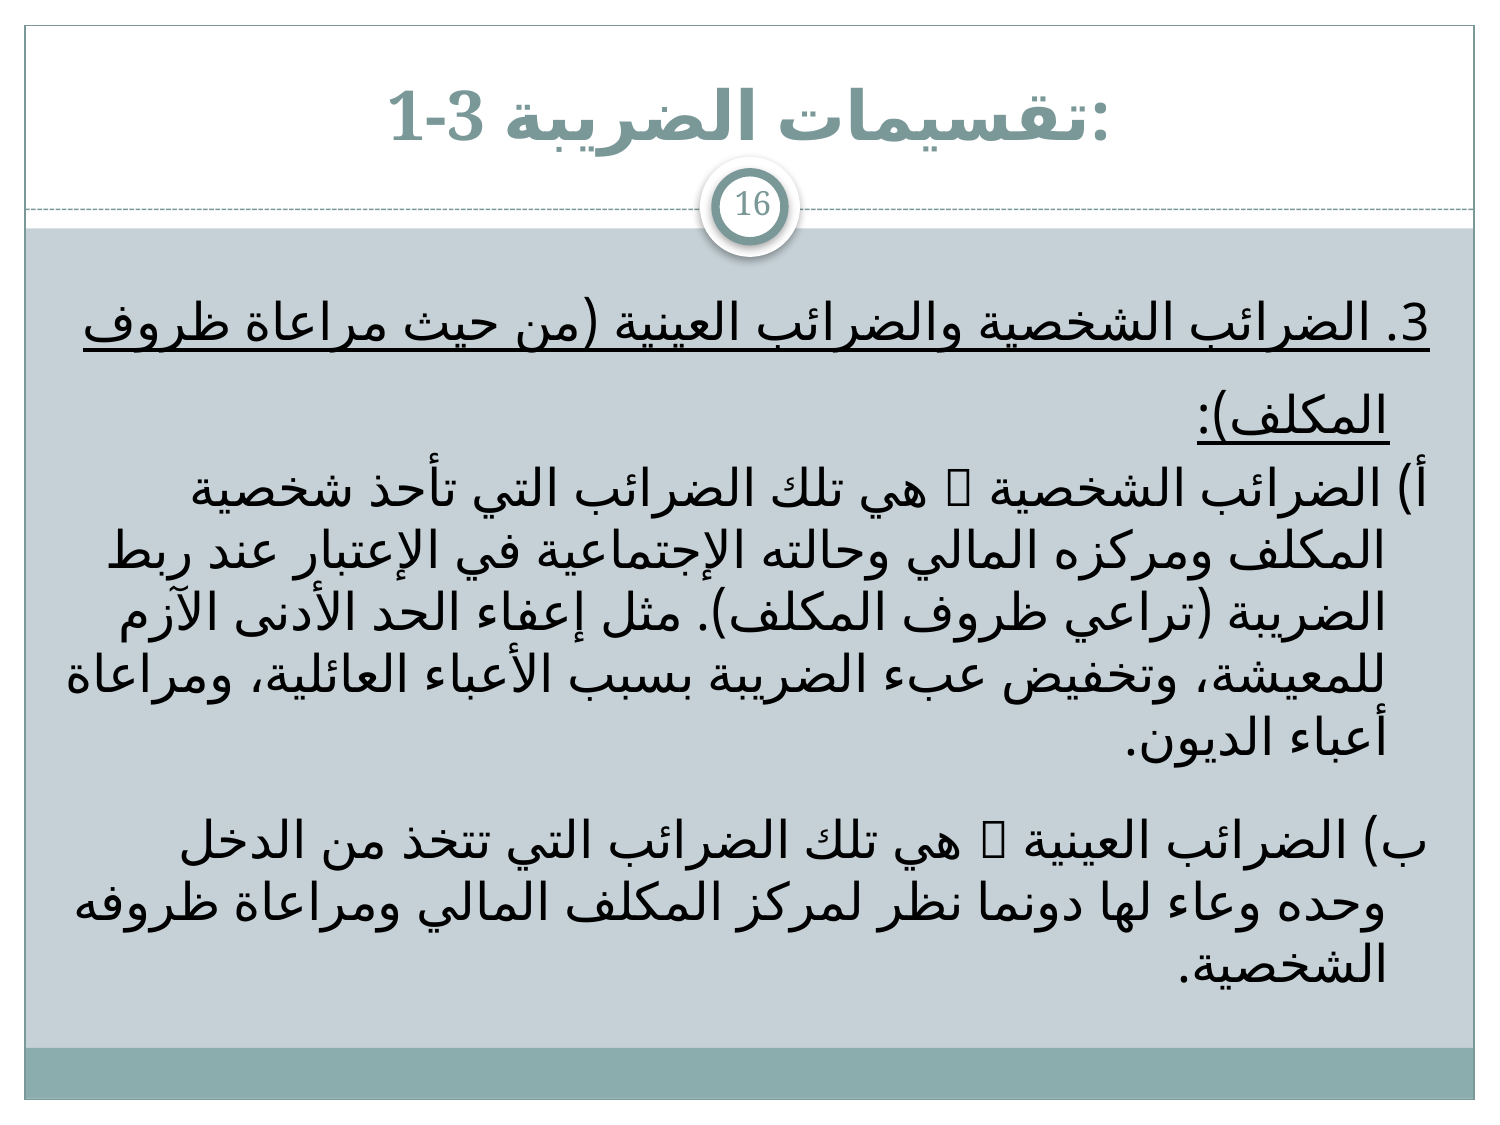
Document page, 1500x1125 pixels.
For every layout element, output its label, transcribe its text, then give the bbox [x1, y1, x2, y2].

title 1-3 تقسيمات الضريبة: [49, 37, 1450, 162]
list 3. الضرائب الشخصية والضرائب العينية (من حيث مراعاة ظروف المكلف): أ) الضرائب الشخصية  هي تلك الضرائب التي تأحذ شخصية المكلف ومركزه المالي وحالته الإجتماعية في الإعتبار عند ربط الضريبة (تراعي ظروف المكلف). مثل إعفاء الحد الأدنى الآزم للمعيشة، وتخفيض عبء الضريبة بسبب الأعباء العائلية، ومراعاة أعباء الديون. ب) الضرائب العينية  هي تلك الضرائب التي تتخذ من الدخل وحده وعاء لها دونما نظر لمركز المكلف المالي ومراعاة ظروفه الشخصية. [49, 250, 1445, 1001]
slide_number 16 [715, 168, 791, 241]
